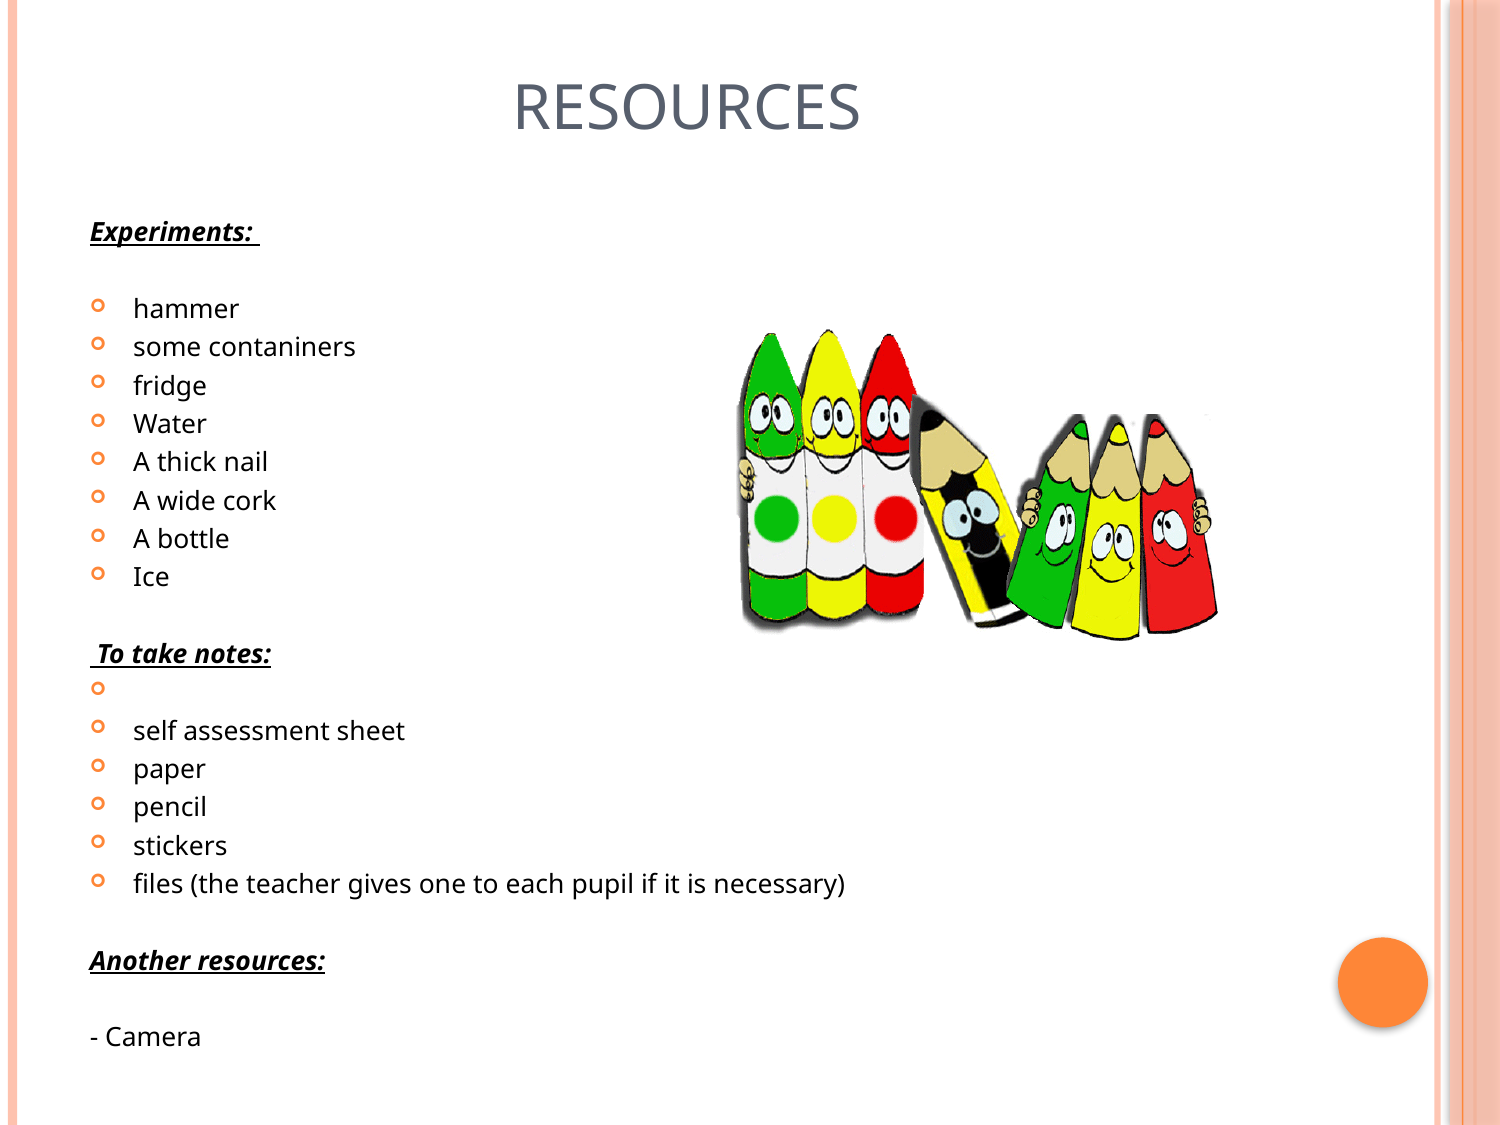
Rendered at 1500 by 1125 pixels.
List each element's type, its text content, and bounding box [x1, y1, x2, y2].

picture [725, 325, 1223, 648]
list Experiments: hammer some contaniners fridge Water A thick nail A wide cork A bottle Ice To take notes: self assessment sheet paper pencil stickers files (the teacher gives one to each pupil if it is necessary) Another resources: - Camera [75, 208, 1300, 1062]
title resources [75, 42, 1300, 150]
